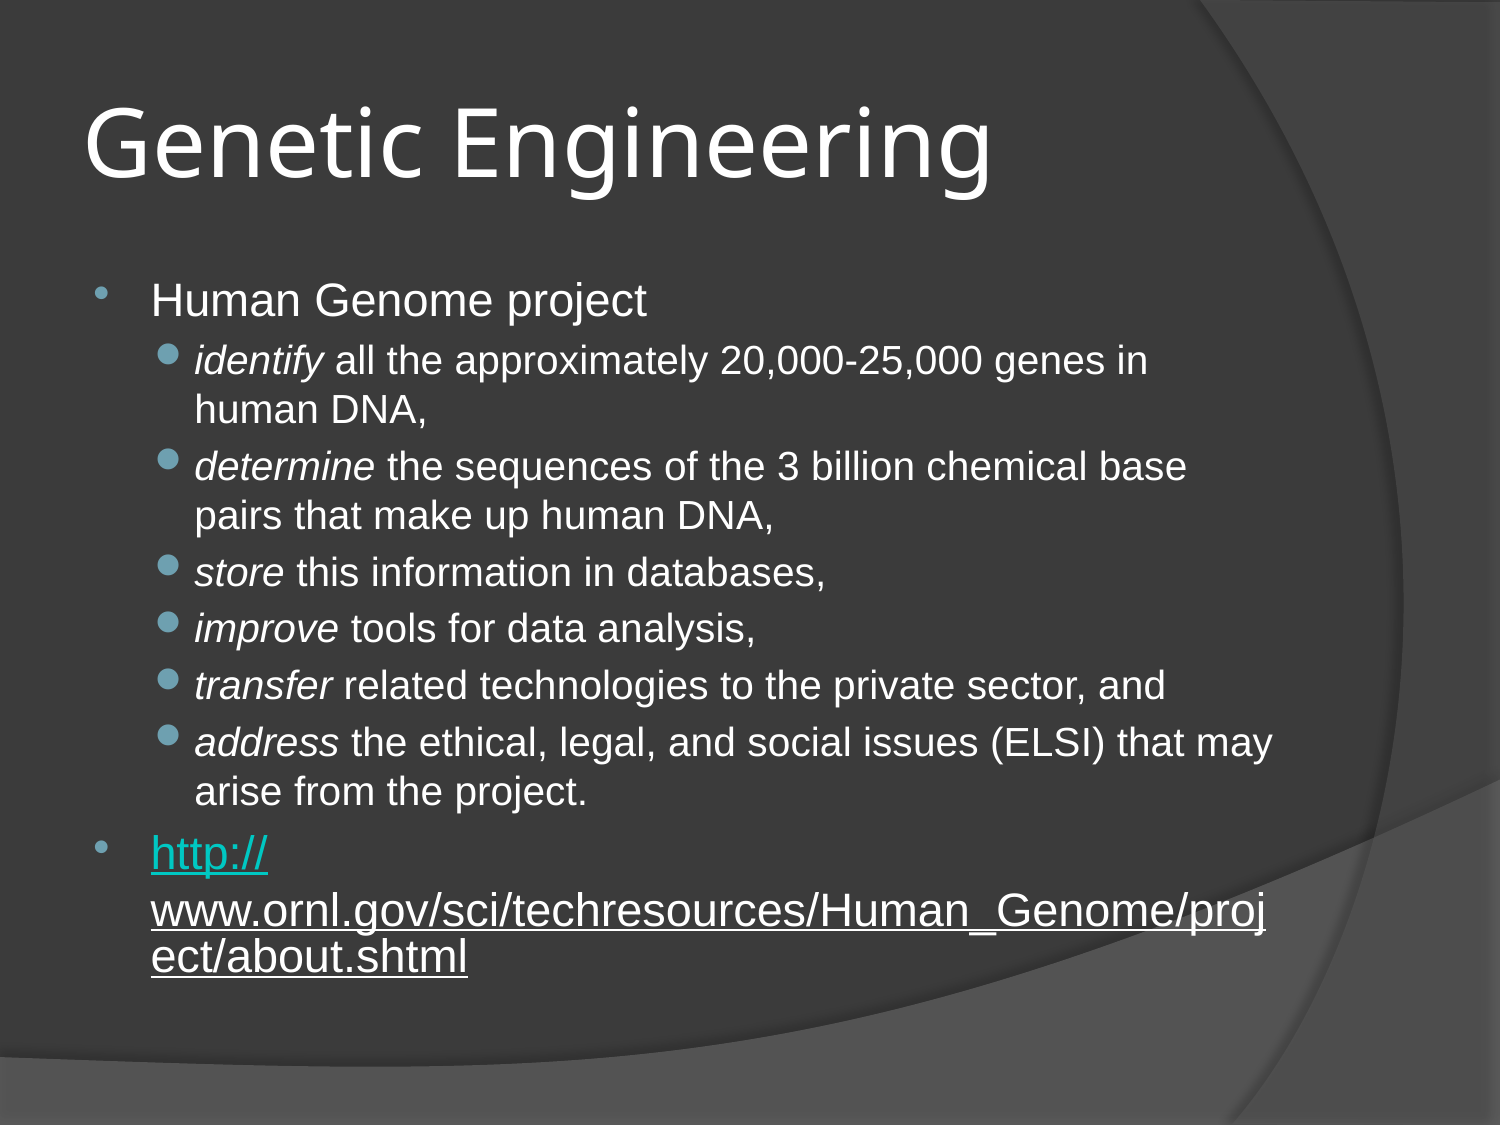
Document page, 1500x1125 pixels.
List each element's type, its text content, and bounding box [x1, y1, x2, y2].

title Genetic Engineering [75, 45, 1300, 233]
list Human Genome project identify all the approximately 20,000-25,000 genes in human DNA, determine the sequences of the 3 billion chemical base pairs that make up human DNA, store this information in databases, improve tools for data analysis, transfer related technologies to the private sector, and address the ethical, legal, and social issues (ELSI) that may arise from the project. http://www.ornl.gov/sci/techresources/Human_Genome/project/about.shtml [75, 262, 1300, 1005]
